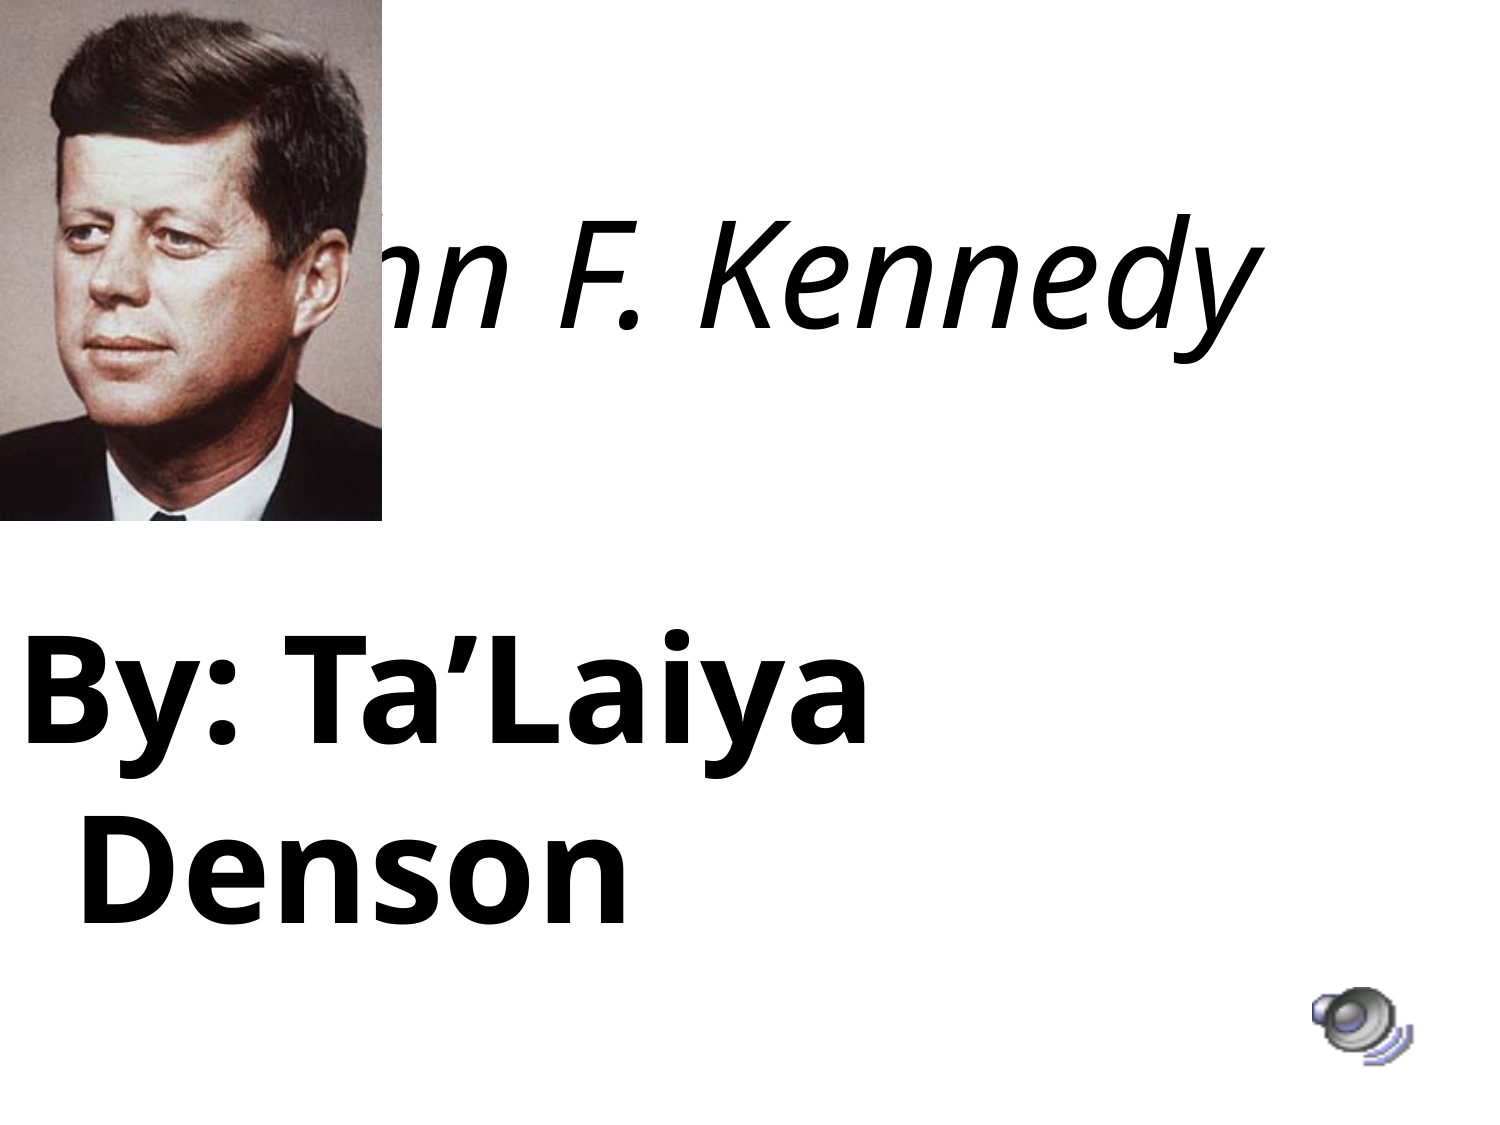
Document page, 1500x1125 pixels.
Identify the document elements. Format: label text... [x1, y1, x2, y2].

picture [0, 0, 382, 521]
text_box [1312, 987, 1426, 1076]
title John F. Kennedy [385, 174, 1413, 363]
list By: Ta’Laiya Denson [0, 382, 1350, 1125]
